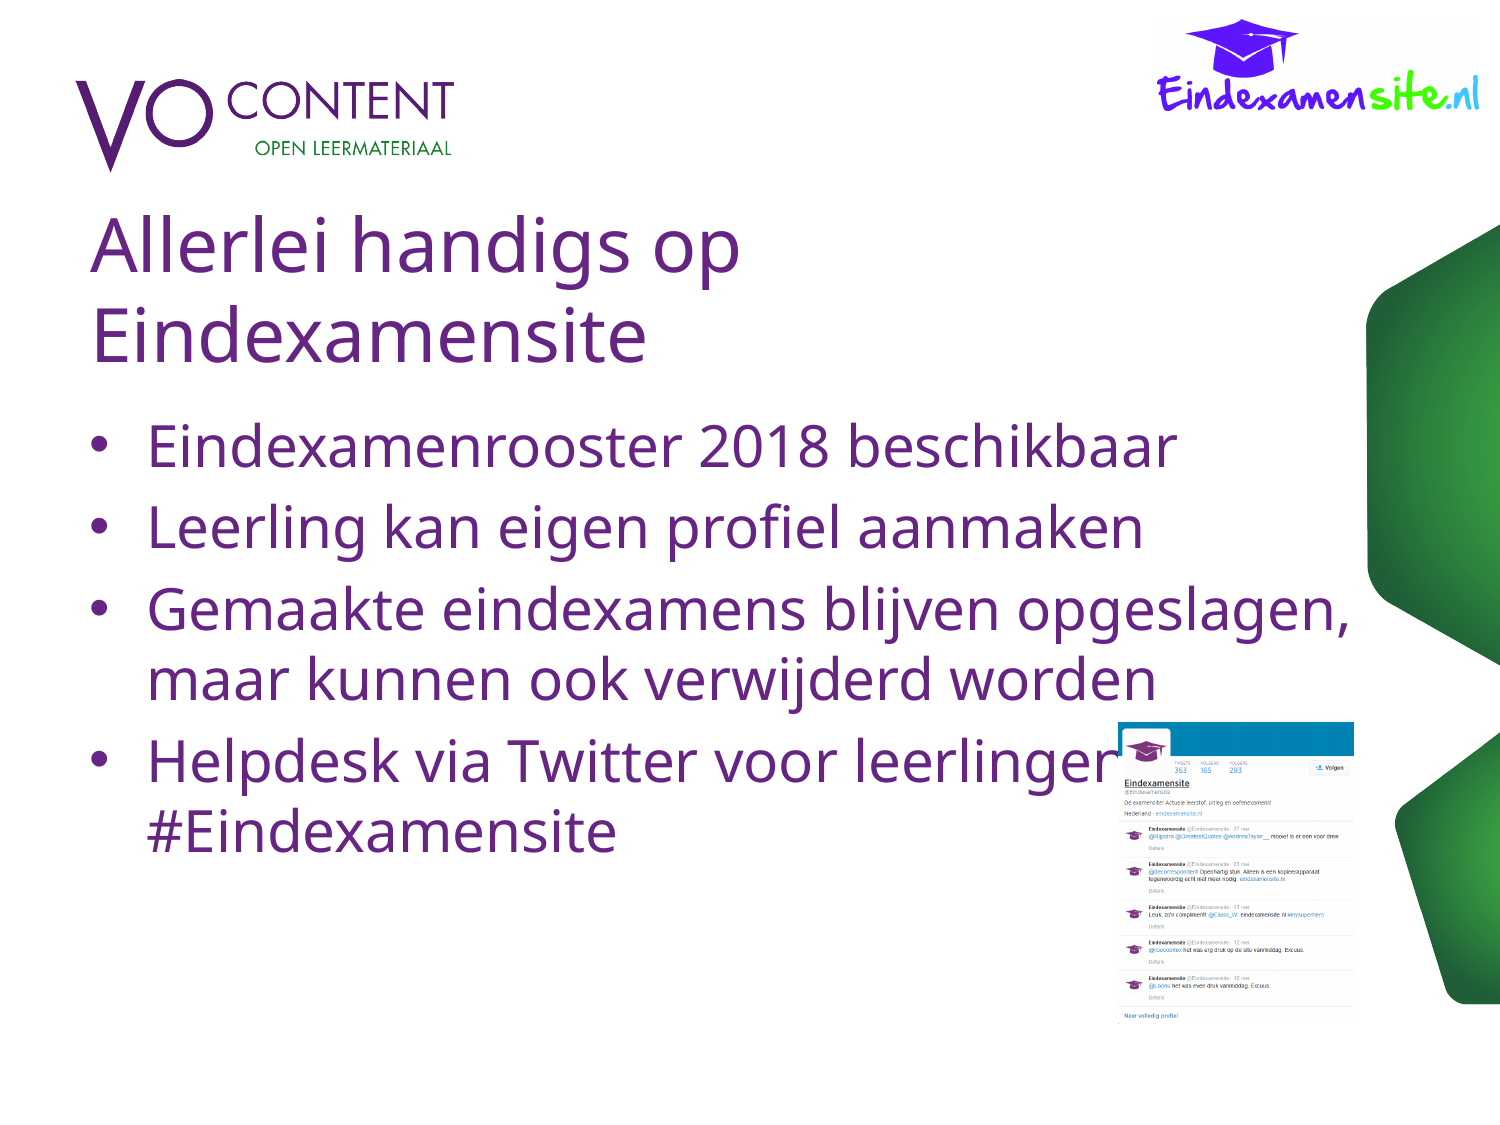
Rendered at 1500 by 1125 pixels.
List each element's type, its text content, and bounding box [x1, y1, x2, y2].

picture [1118, 729, 1354, 1025]
title Allerlei handigs op Eindexamensite [75, 177, 1319, 399]
picture [1157, 19, 1480, 111]
picture [75, 79, 454, 173]
list Eindexamenrooster 2018 beschikbaar Leerling kan eigen profiel aanmaken Gemaakte eindexamens blijven opgeslagen, maar kunnen ook verwijderd worden Helpdesk via Twitter voor leerlingen: #Eindexamensite [75, 401, 1386, 905]
picture [1366, 222, 1500, 1005]
